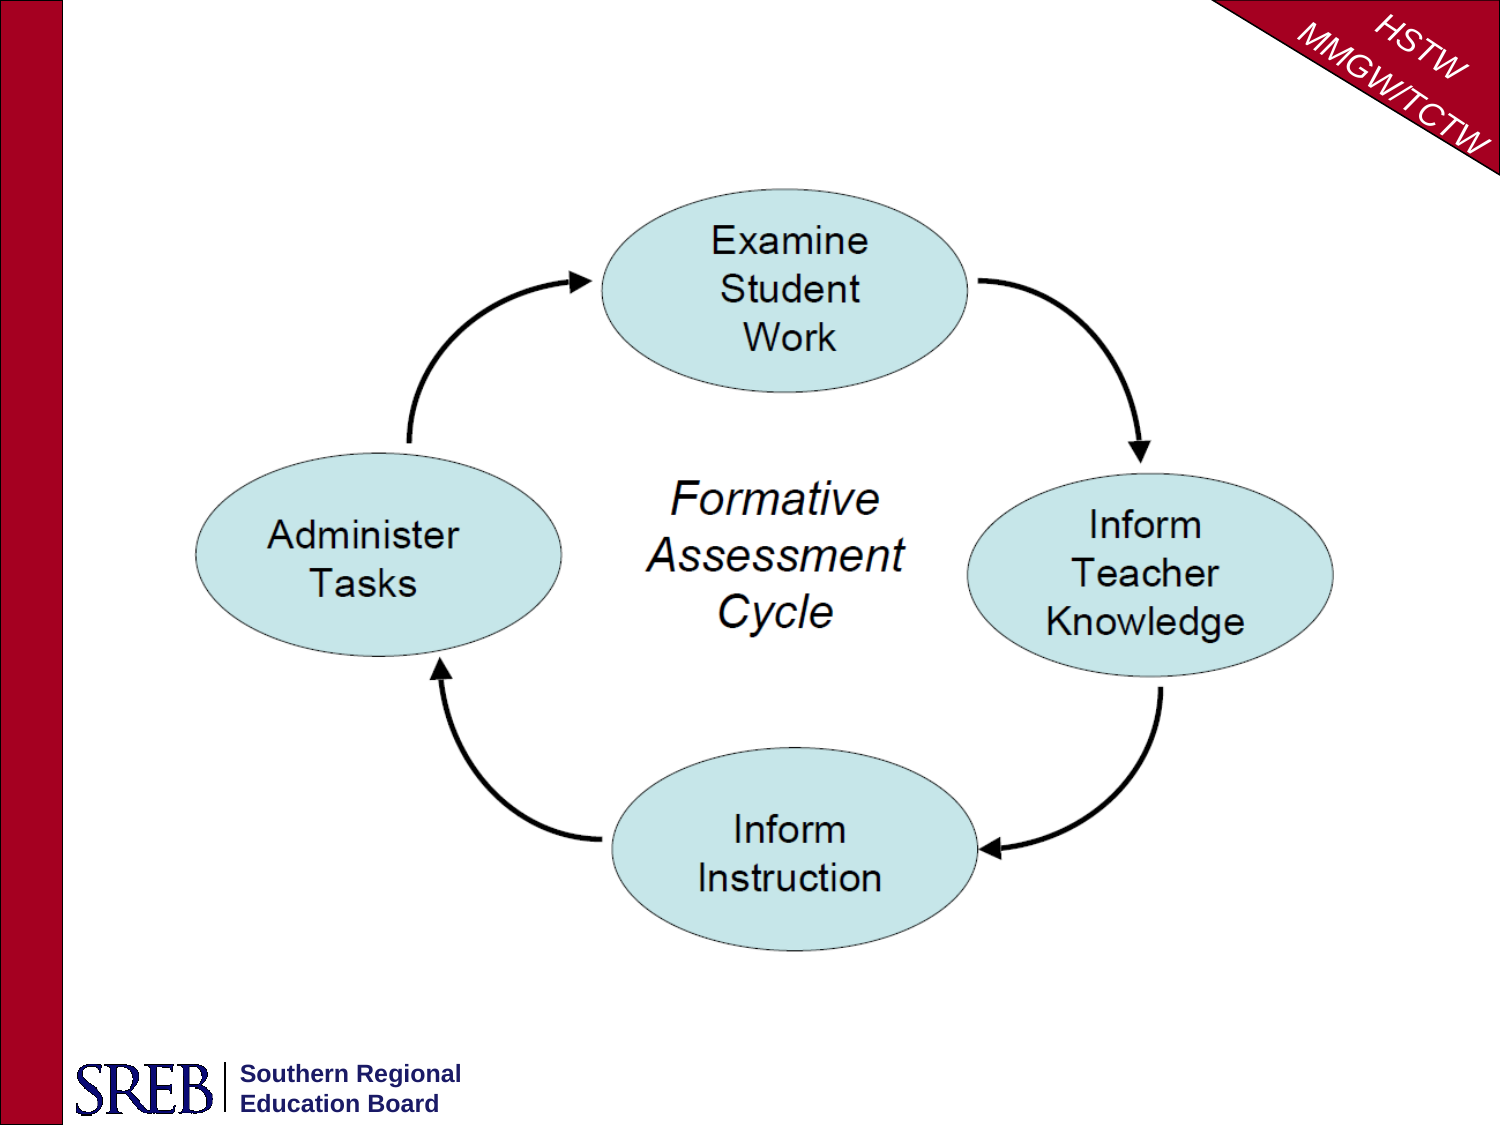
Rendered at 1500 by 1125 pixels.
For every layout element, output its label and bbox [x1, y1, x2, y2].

picture [162, 178, 1364, 963]
